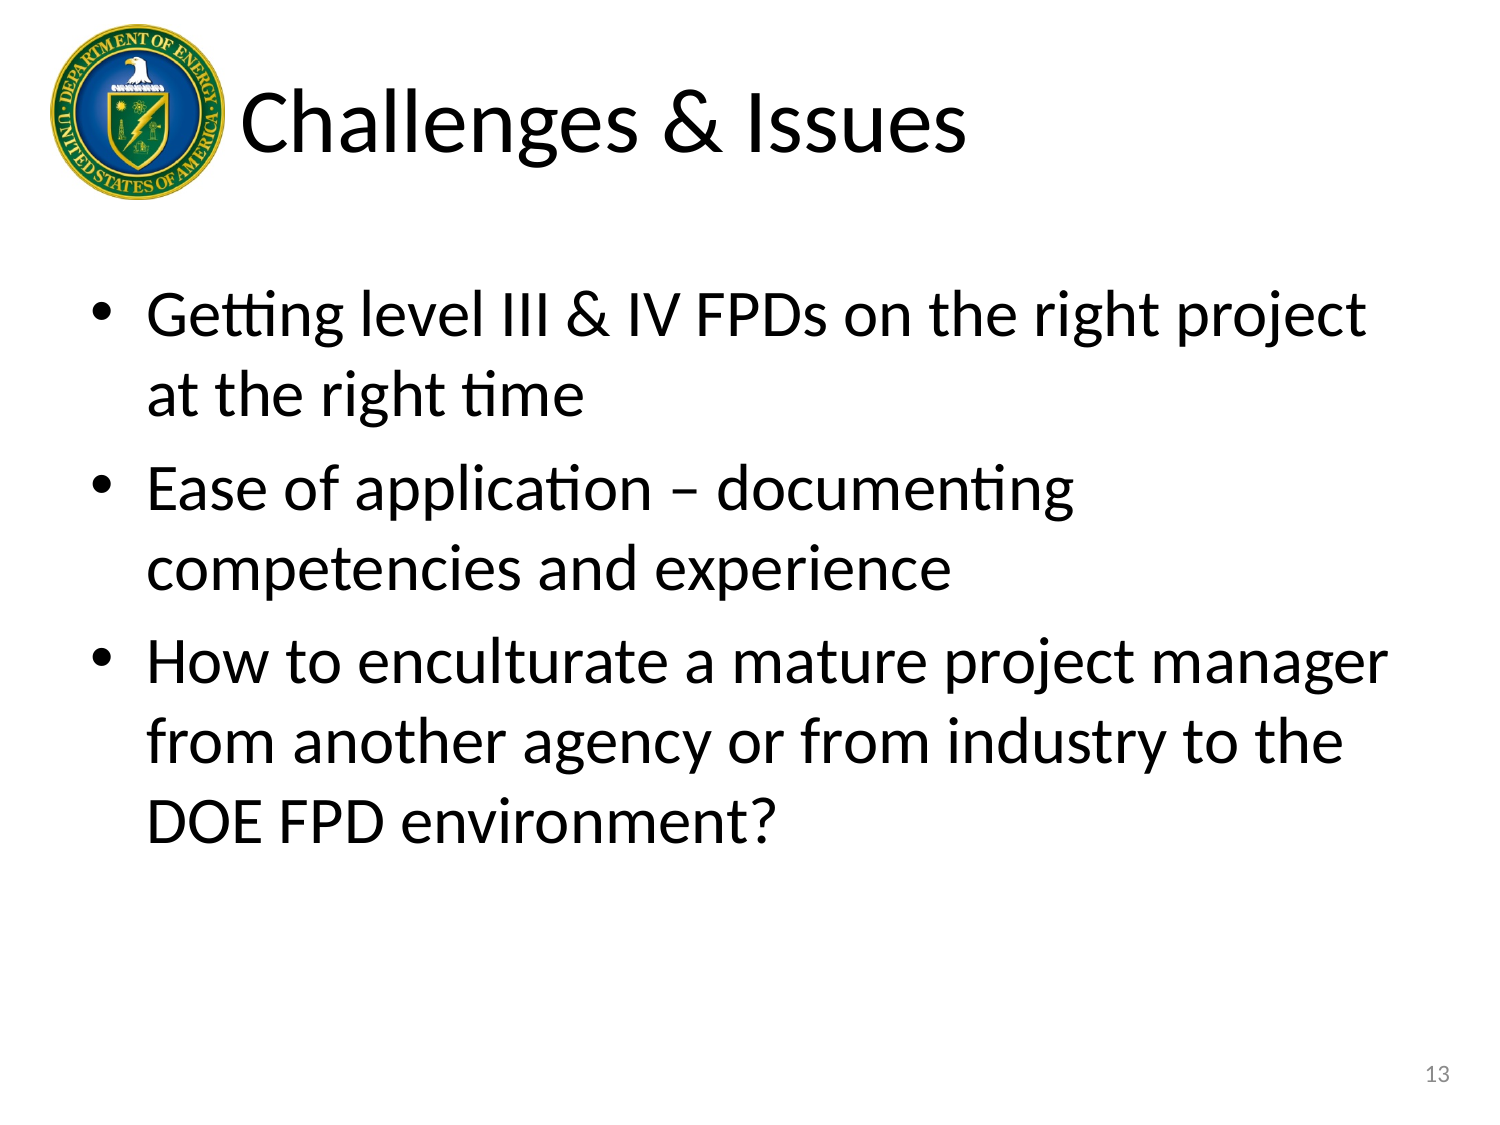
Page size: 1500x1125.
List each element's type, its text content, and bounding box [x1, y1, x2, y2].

list Getting level III & IV FPDs on the right project at the right time Ease of application – documenting competencies and experience How to enculturate a mature project manager from another agency or from industry to the DOE FPD environment? [75, 262, 1425, 1005]
slide_number 13 [1115, 1042, 1466, 1103]
picture [50, 24, 225, 200]
title Challenges & Issues [225, 45, 1425, 188]
